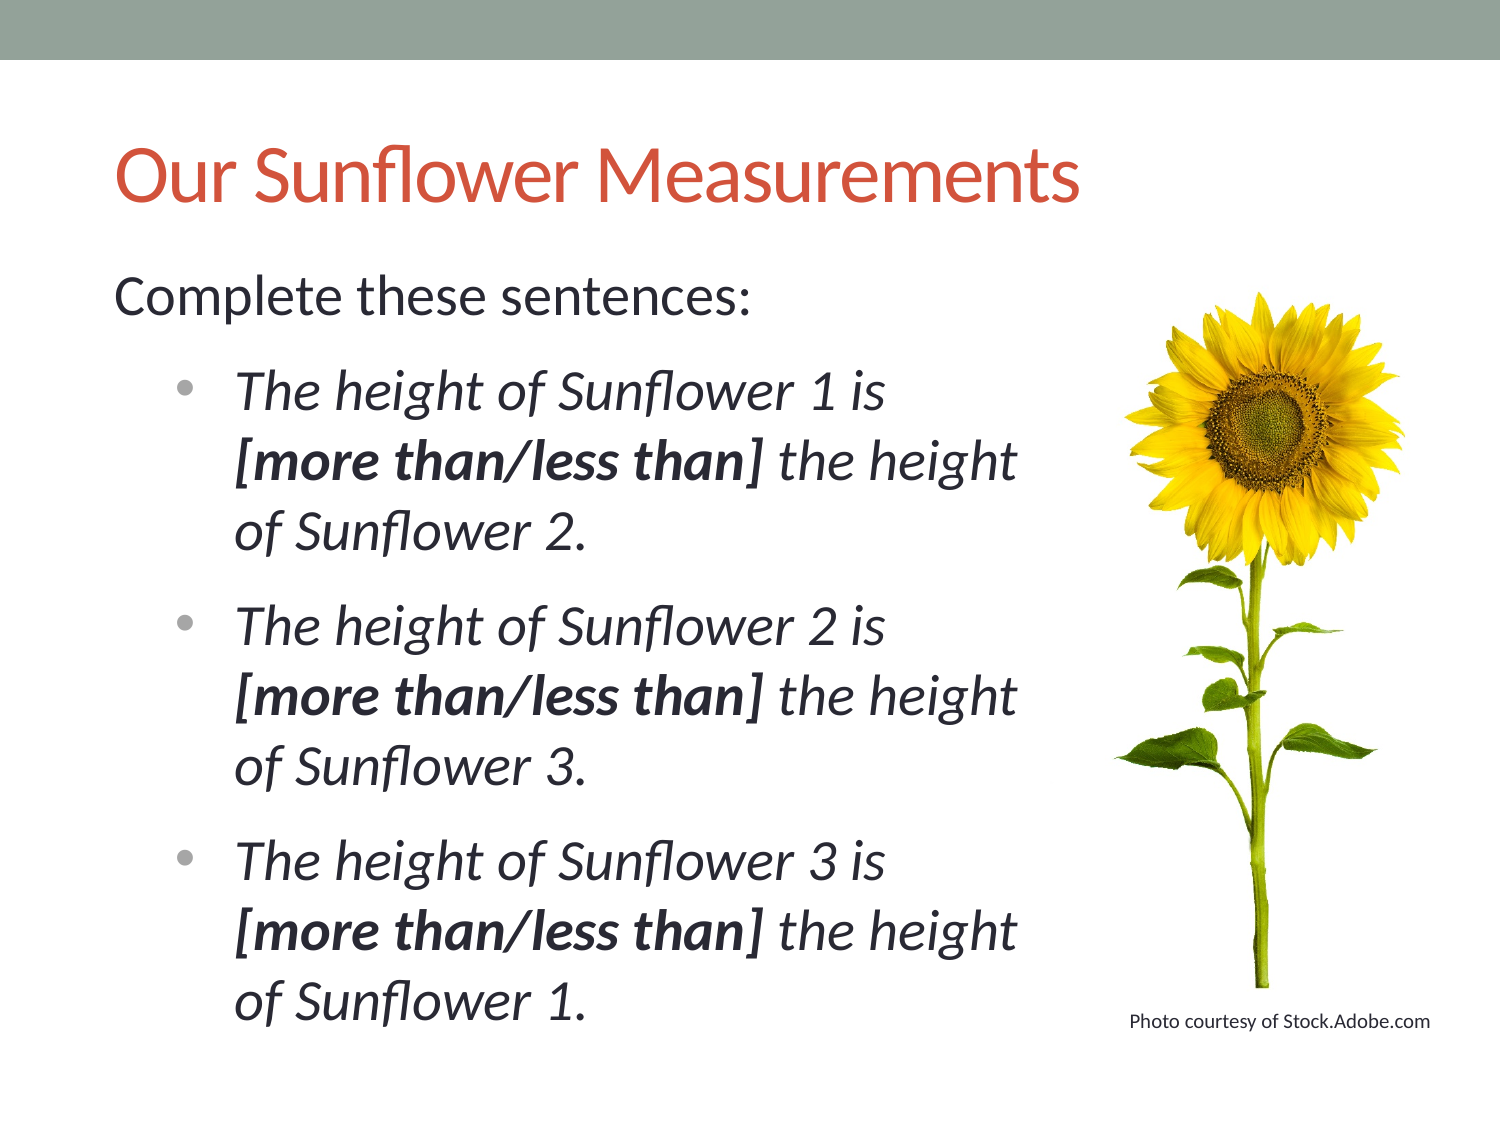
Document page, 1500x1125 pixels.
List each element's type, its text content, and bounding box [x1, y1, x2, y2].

picture [1049, 274, 1460, 992]
text_box Complete these sentences: The height of Sunflower 1 is [more than/less than] the height of Sunflower 2. The height of Sunflower 2 is [more than/less than] the height of Sunflower 3. The height of Sunflower 3 is [more than/less than] the height of Sunflower 1. [99, 249, 1050, 1040]
title Our Sunflower Measurements [99, 87, 1425, 250]
list [75, 262, 1425, 1063]
text_box Photo courtesy of Stock.Adobe.com [1114, 999, 1446, 1040]
